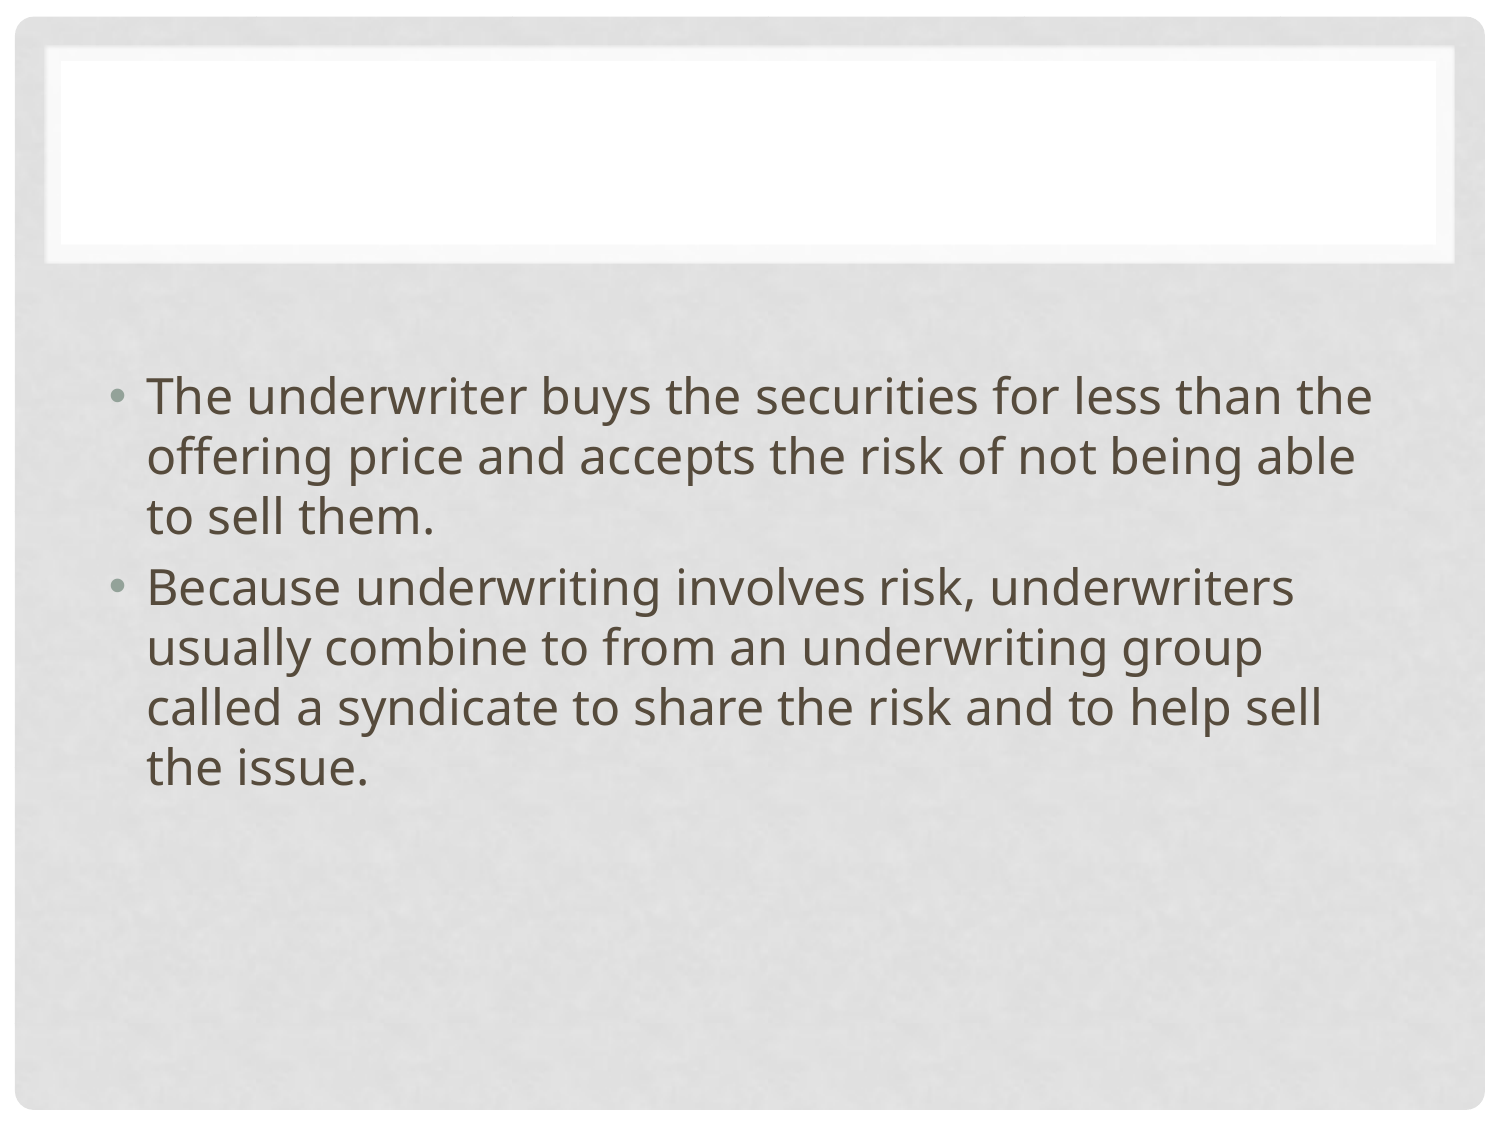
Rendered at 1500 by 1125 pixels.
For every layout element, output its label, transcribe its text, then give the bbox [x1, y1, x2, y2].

list The underwriter buys the securities for less than the offering price and accepts the risk of not being able to sell them. Because underwriting involves risk, underwriters usually combine to from an underwriting group called a syndicate to share the risk and to help sell the issue. [75, 287, 1425, 1005]
